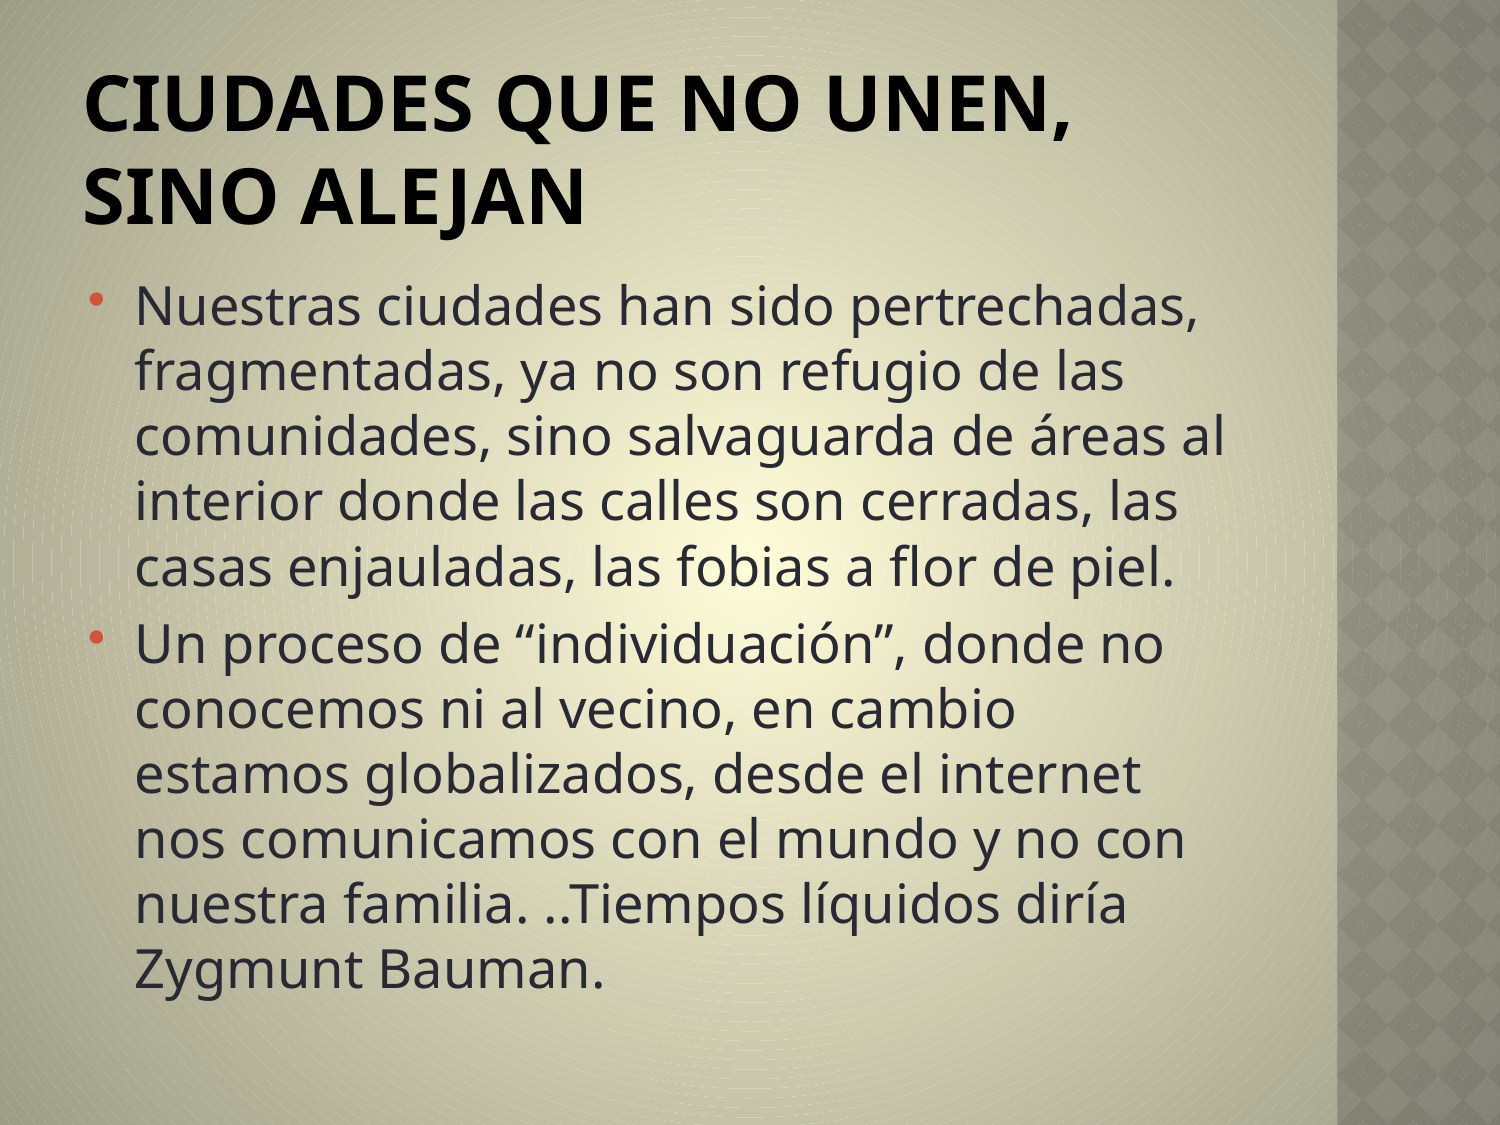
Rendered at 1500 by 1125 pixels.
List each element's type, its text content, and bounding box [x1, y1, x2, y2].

title Ciudades que no unen, sino alejan [75, 52, 1263, 240]
list Nuestras ciudades han sido pertrechadas, fragmentadas, ya no son refugio de las comunidades, sino salvaguarda de áreas al interior donde las calles son cerradas, las casas enjauladas, las fobias a flor de piel. Un proceso de “individuación”, donde no conocemos ni al vecino, en cambio estamos globalizados, desde el internet nos comunicamos con el mundo y no con nuestra familia. ..Tiempos líquidos diría Zygmunt Bauman. [75, 264, 1263, 1059]
